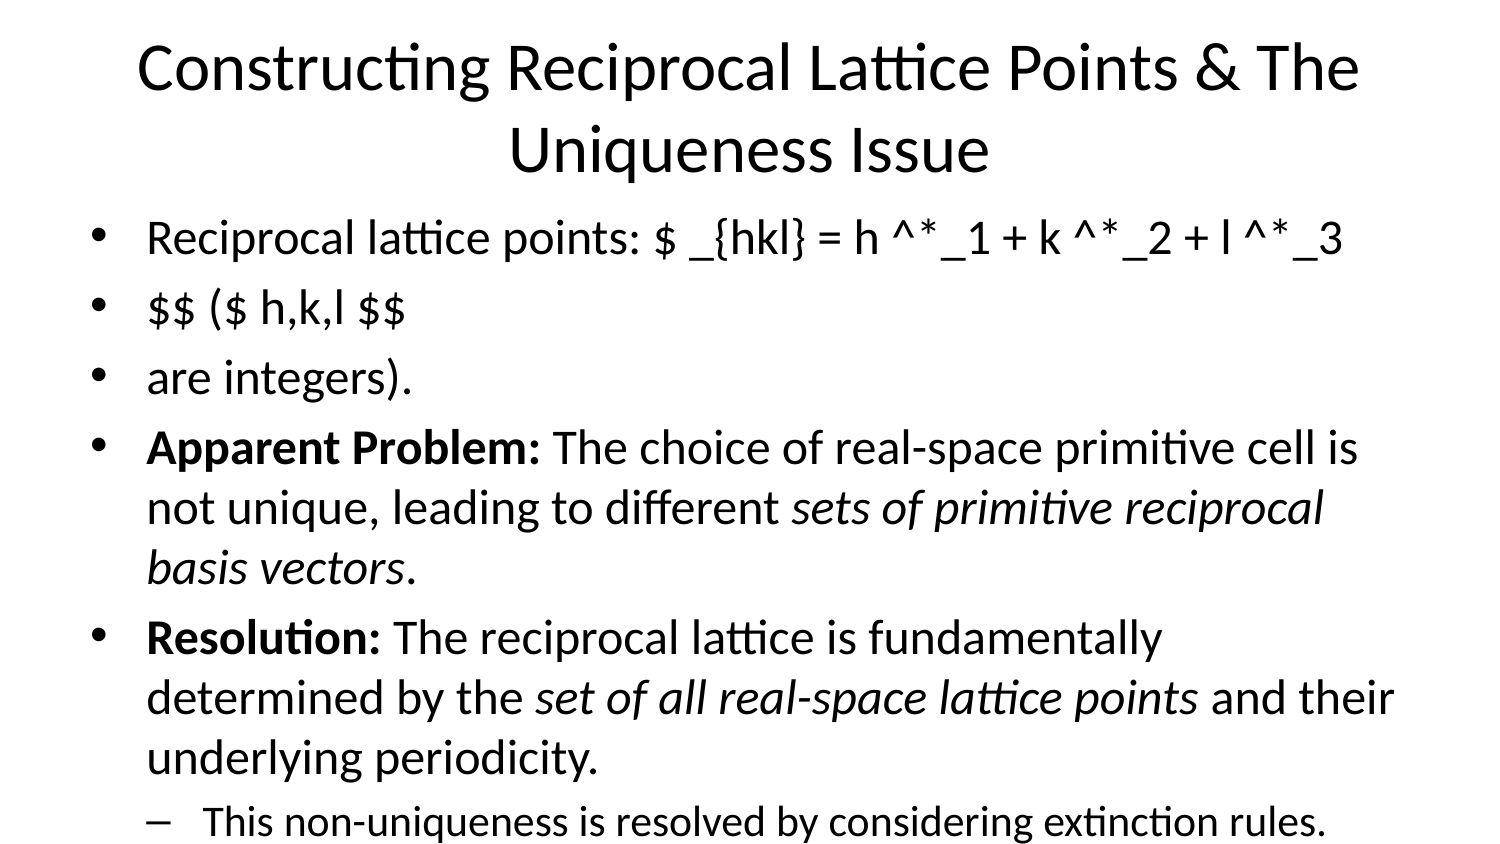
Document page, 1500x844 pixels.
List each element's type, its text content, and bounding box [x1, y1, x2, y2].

title Constructing Reciprocal Lattice Points & The Uniqueness Issue [75, 33, 1425, 175]
list Reciprocal lattice points: $ _{hkl} = h ^*_1 + k ^*_2 + l ^*_3 $$ ($ h,k,l $$ are integers). Apparent Problem: The choice of real-space primitive cell is not unique, leading to different sets of primitive reciprocal basis vectors. Resolution: The reciprocal lattice is fundamentally determined by the set of all real-space lattice points and their underlying periodicity. This non-uniqueness is resolved by considering extinction rules. [75, 196, 1425, 754]
